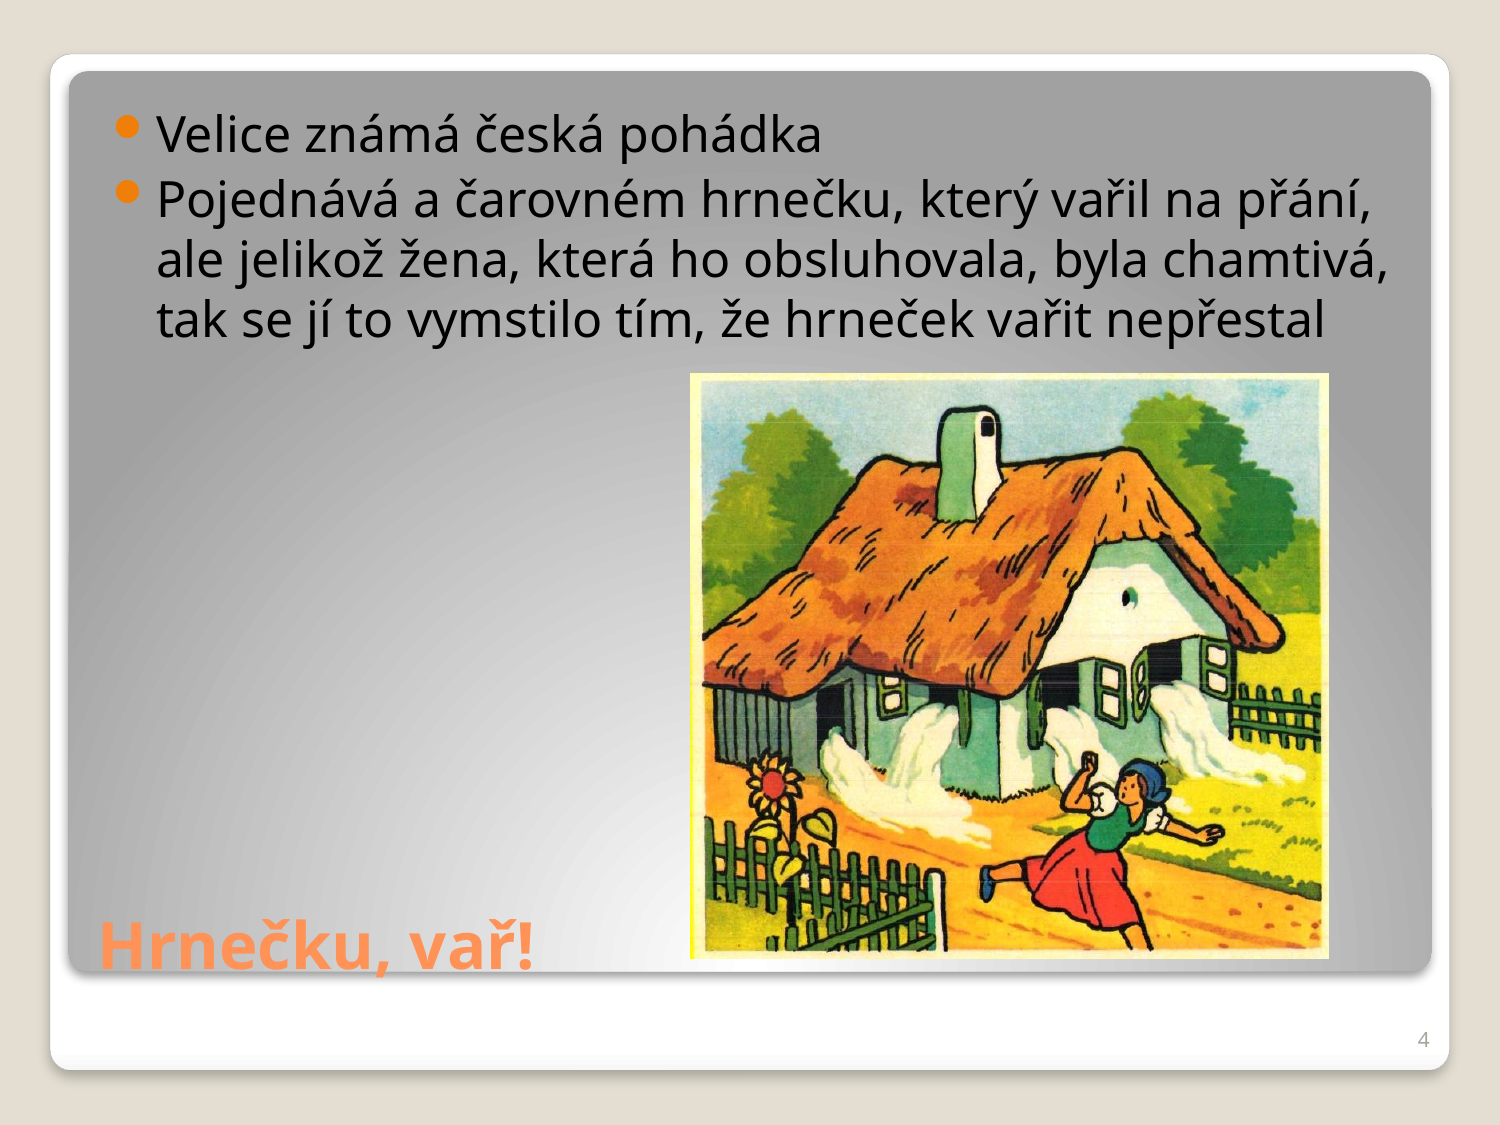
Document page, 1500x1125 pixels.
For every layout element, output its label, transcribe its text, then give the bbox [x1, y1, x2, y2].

list Velice známá česká pohádka Pojednává a čarovném hrnečku, který vařil na přání, ale jelikož žena, která ho obsluhovala, byla chamtivá, tak se jí to vymstilo tím, že hrneček vařit nepřestal [82, 86, 1425, 774]
picture [690, 373, 1330, 959]
slide_number 4 [1369, 1002, 1445, 1063]
title Hrnečku, vař! [82, 817, 1425, 990]
